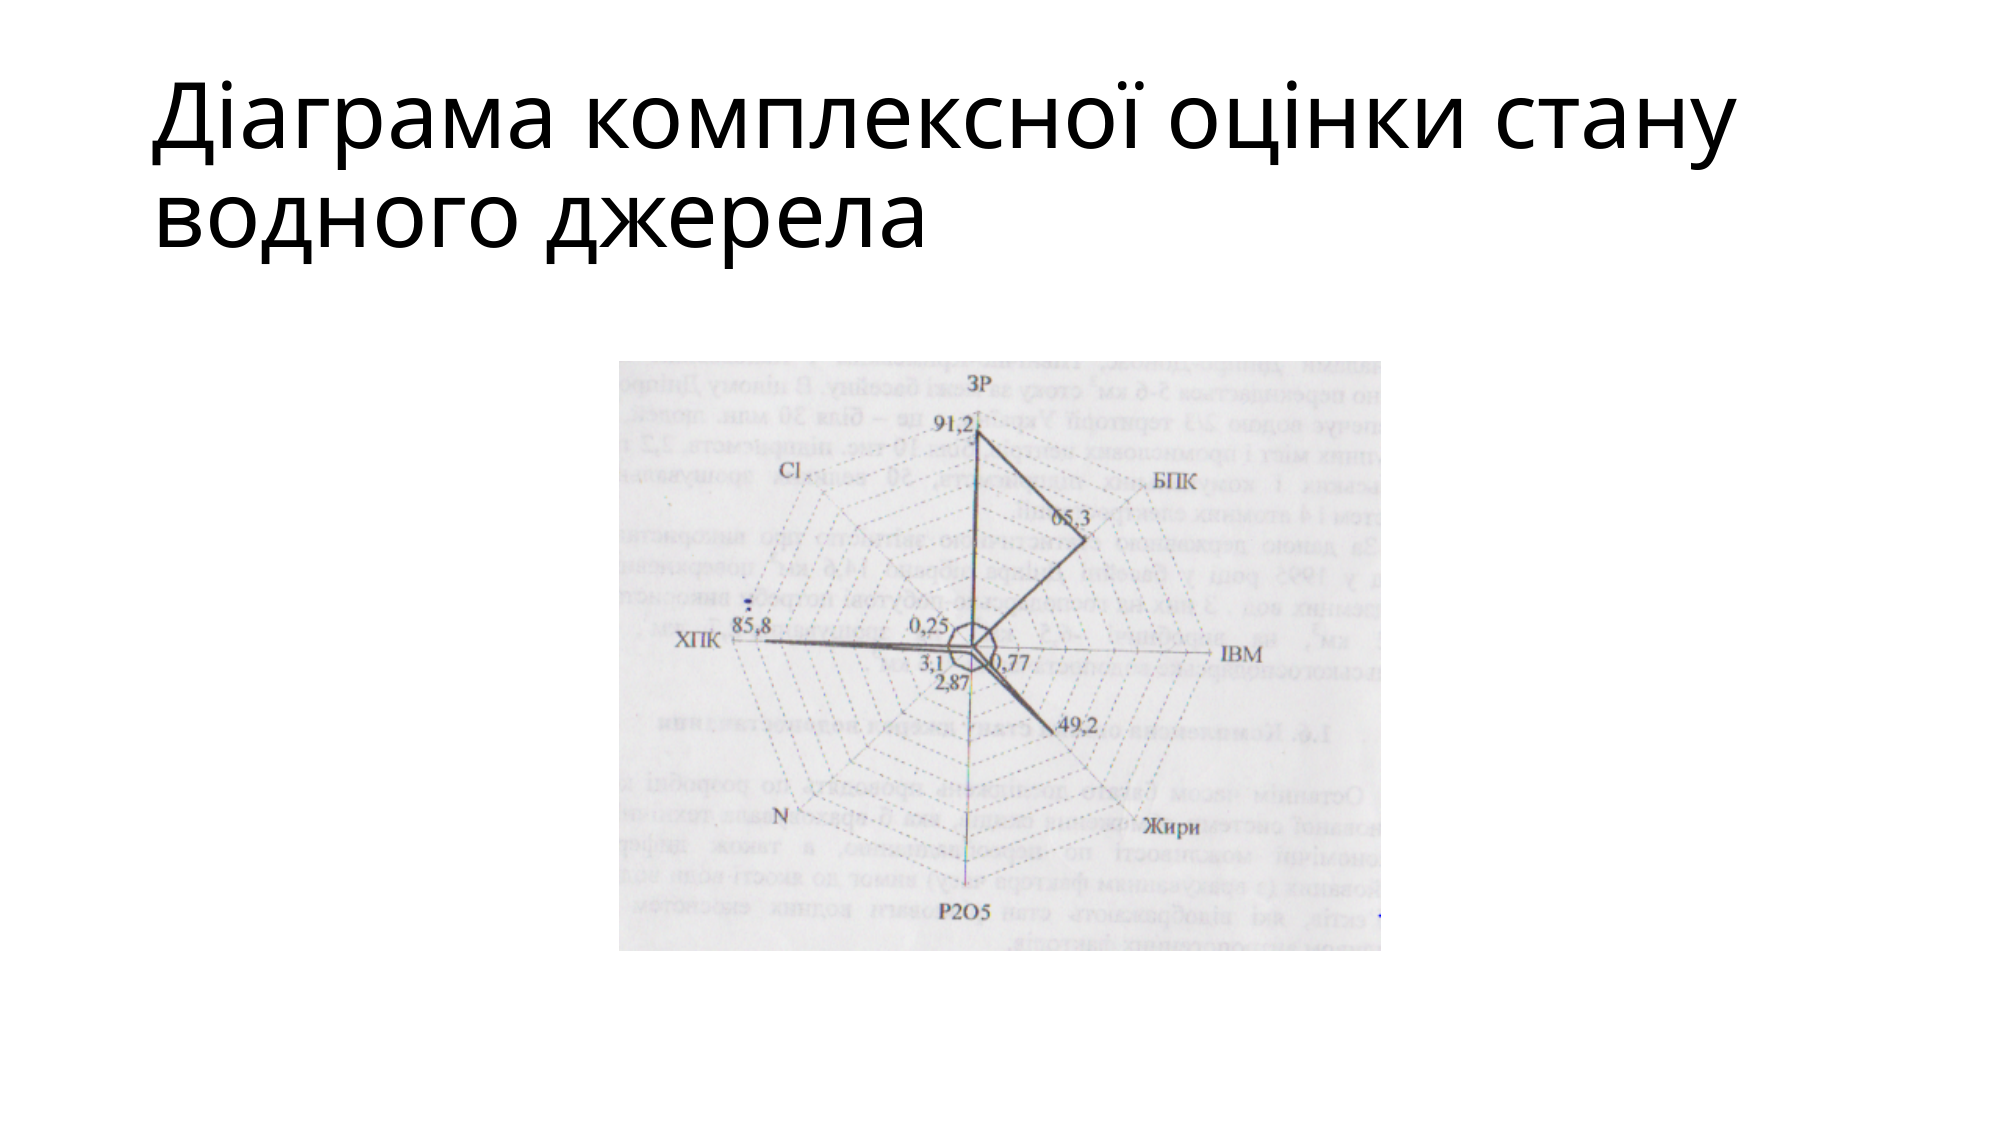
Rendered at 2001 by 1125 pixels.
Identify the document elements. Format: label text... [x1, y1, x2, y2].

title Діаграма комплексної оцінки стану водного джерела [137, 59, 1863, 278]
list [619, 361, 1381, 951]
